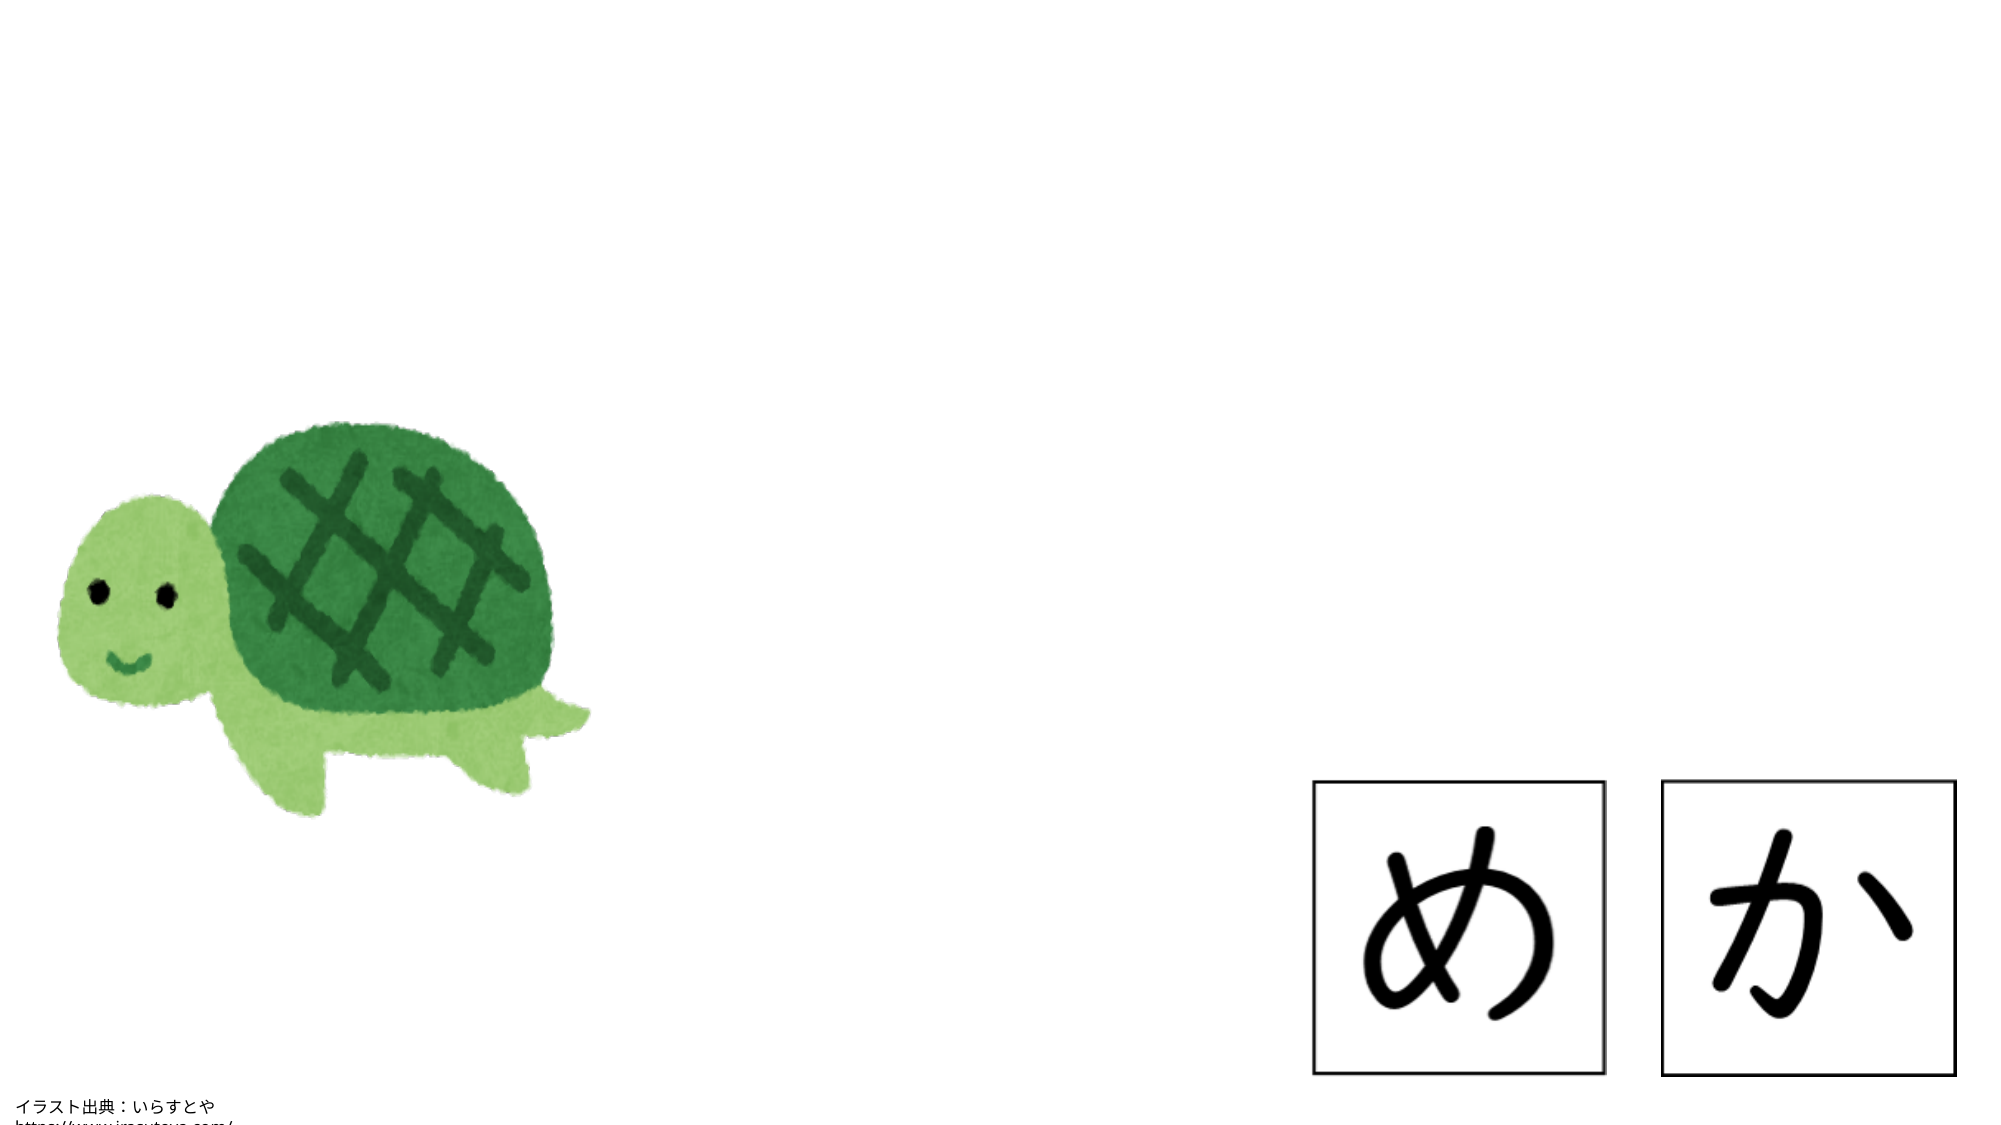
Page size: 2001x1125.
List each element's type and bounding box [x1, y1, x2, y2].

picture [1661, 779, 1957, 1077]
picture [1311, 779, 1607, 1077]
list [19, 371, 620, 848]
